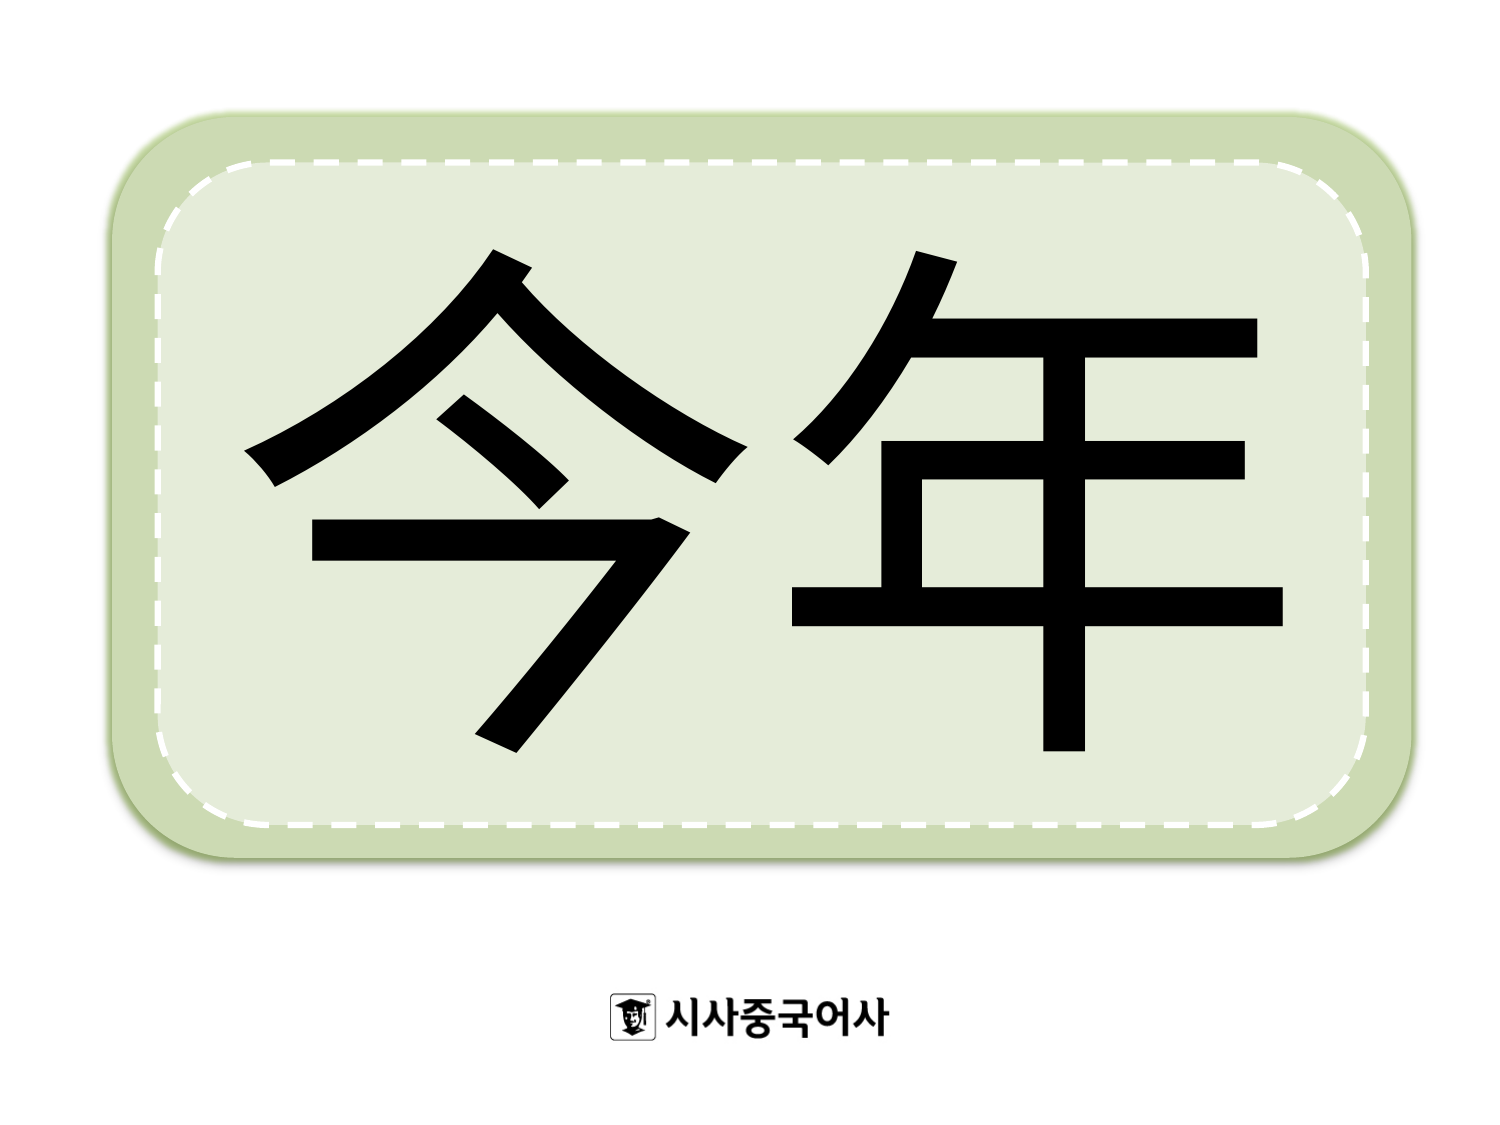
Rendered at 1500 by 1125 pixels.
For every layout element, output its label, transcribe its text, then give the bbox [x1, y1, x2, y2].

text_box 今年 [162, 160, 1371, 824]
picture [602, 987, 898, 1047]
